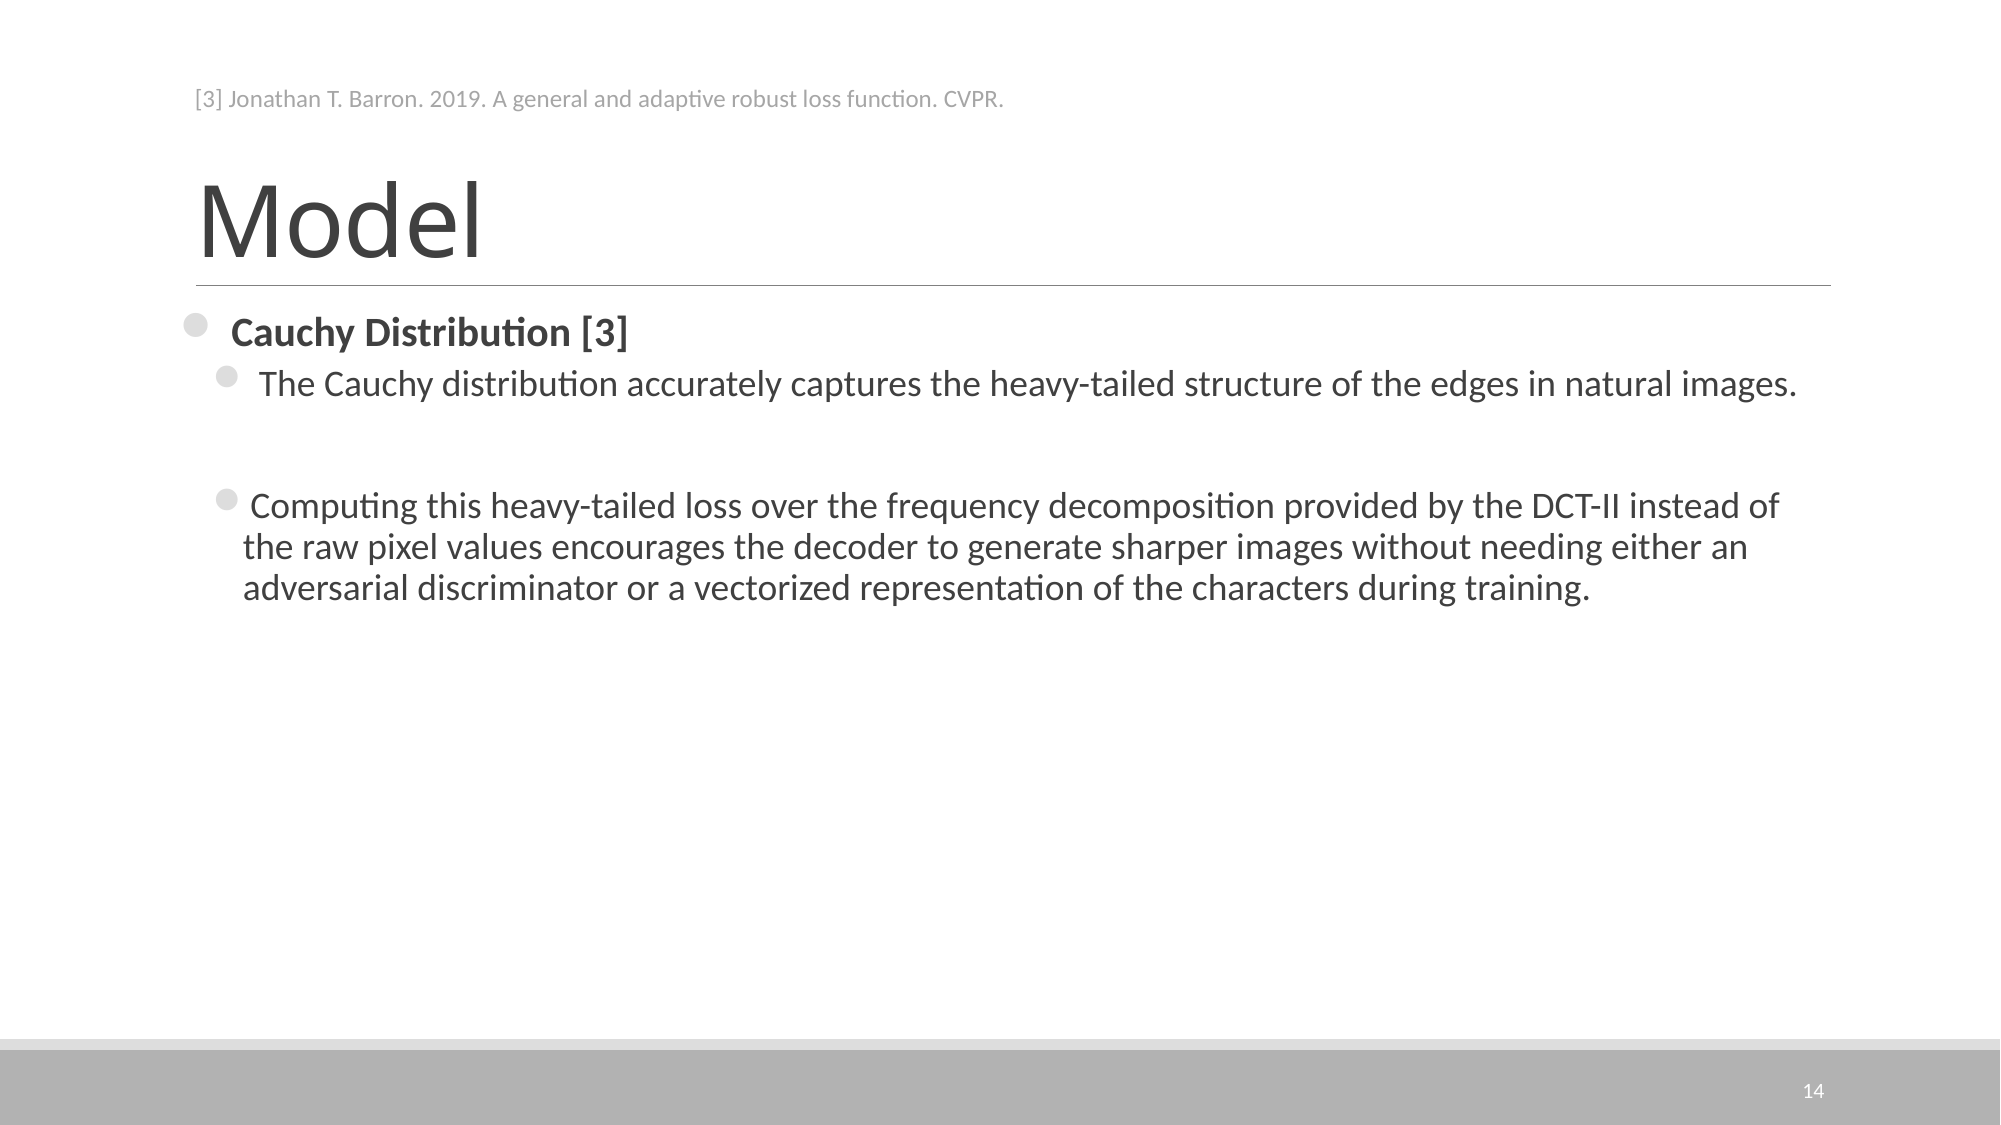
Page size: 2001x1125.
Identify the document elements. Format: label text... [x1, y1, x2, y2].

list Cauchy Distribution [3] The Cauchy distribution accurately captures the heavy-tailed structure of the edges in natural images. Computing this heavy-tailed loss over the frequency decomposition provided by the DCT-II instead of the raw pixel values encourages the decoder to generate sharper images without needing either an adversarial discriminator or a vectorized representation of the characters during training. [180, 302, 1830, 963]
slide_number 14 [1624, 1059, 1840, 1120]
text_box [3] Jonathan T. Barron. 2019. A general and adaptive robust loss function. CVPR. [179, 75, 1384, 120]
title Model [180, 47, 1830, 285]
